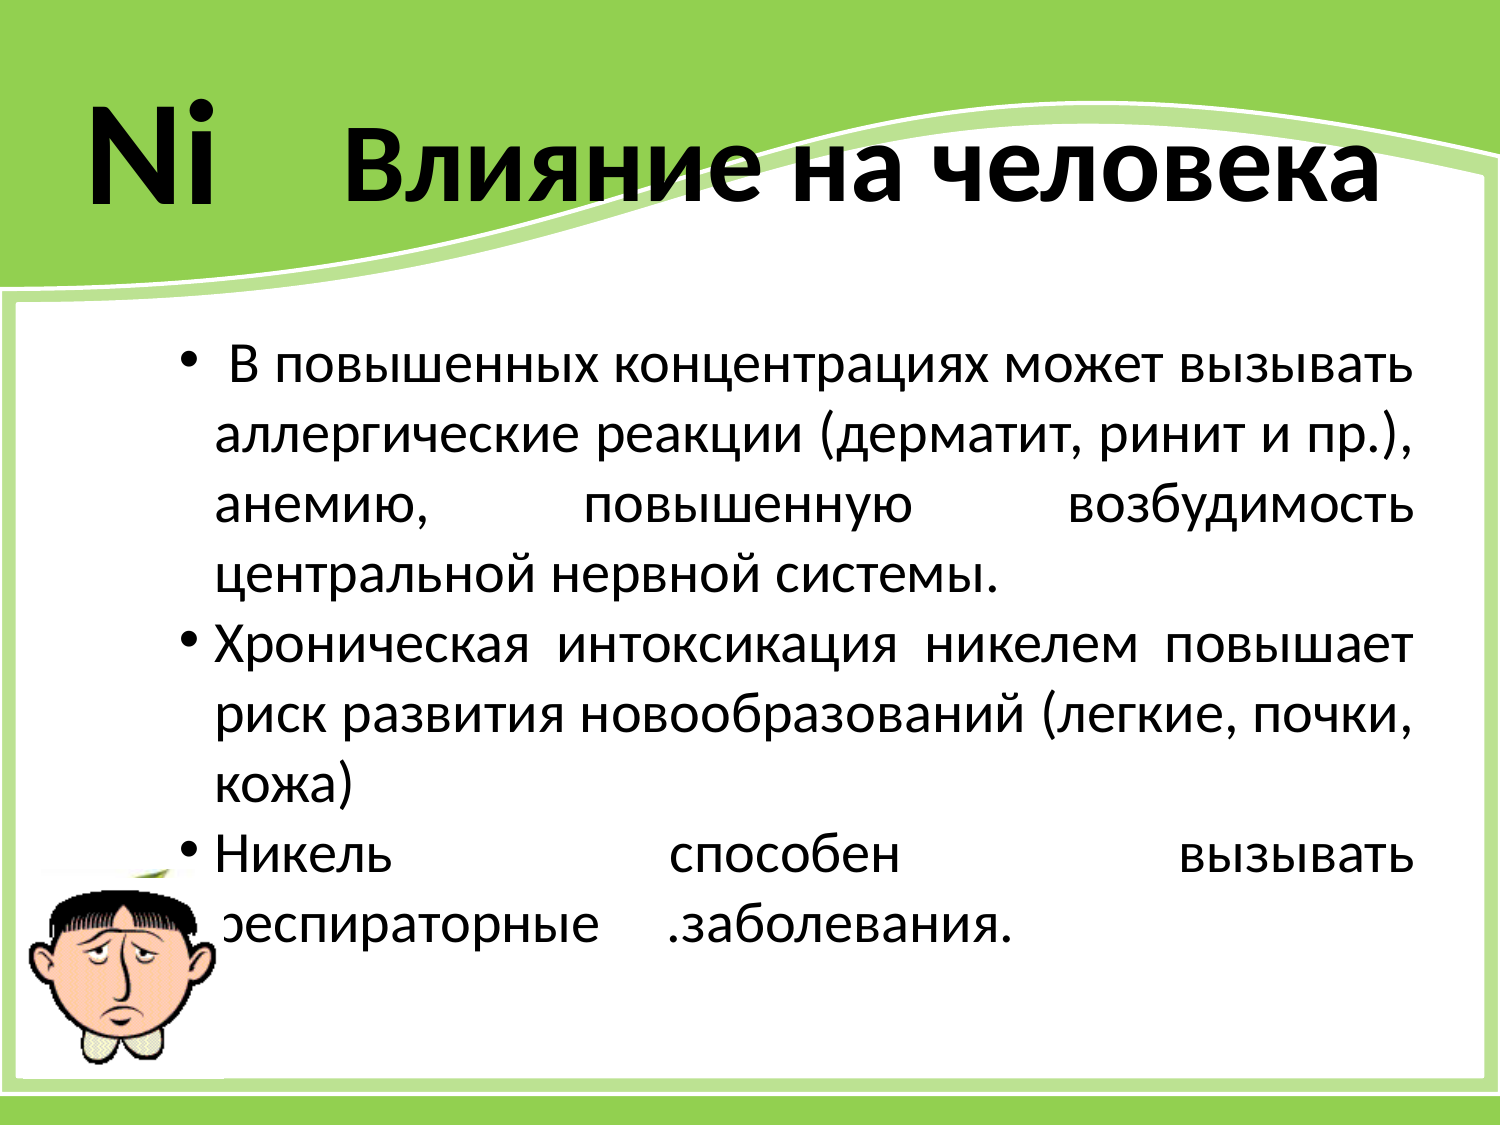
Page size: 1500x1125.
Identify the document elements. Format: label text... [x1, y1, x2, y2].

text_box Влияние на человека [364, 81, 1477, 232]
text_box Ni [70, 46, 364, 242]
picture [23, 869, 224, 1080]
text_box В повышенных концентрациях может вызывать аллергические реакции (дерматит, ринит и пр.), анемию, повышенную возбудимость центральной нервной системы. Хроническая интоксикация никелем повышает риск развития новообразований (легкие, почки, кожа) Никель способен вызывать респираторные .заболевания. [164, 316, 1430, 961]
